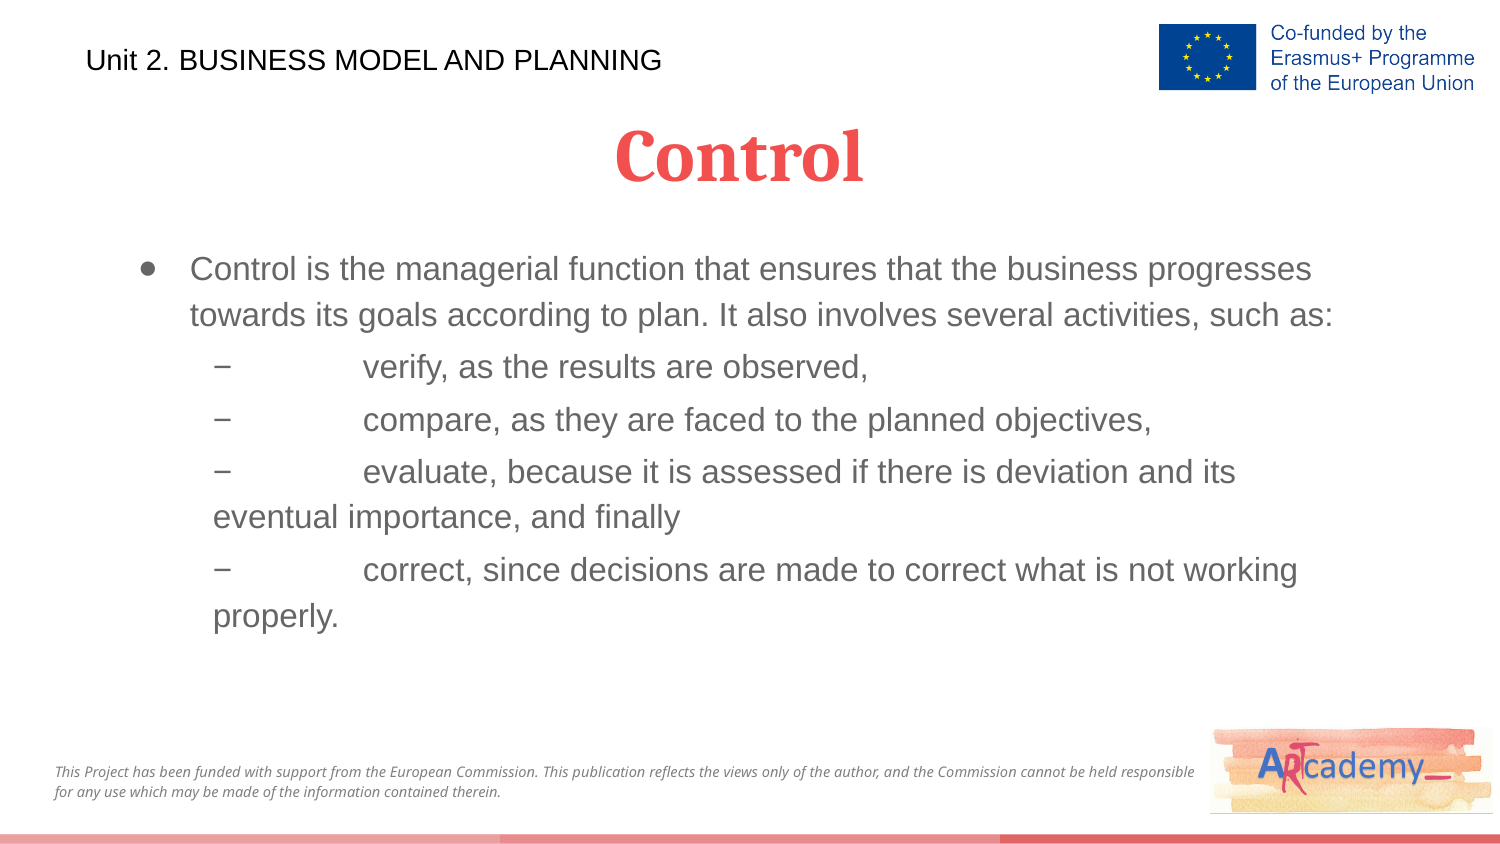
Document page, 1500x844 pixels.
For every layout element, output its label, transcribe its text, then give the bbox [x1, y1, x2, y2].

title Control [9, 84, 1487, 212]
picture [1210, 709, 1493, 844]
picture [1158, 24, 1474, 94]
text_box Unit 2. BUSINESS MODEL AND PLANNING [70, 33, 750, 84]
list Control is the managerial function that ensures that the business progresses towards its goals according to plan. It also involves several activities, such as: − verify, as the results are observed, − compare, as they are faced to the planned objectives, − evaluate, because it is assessed if there is deviation and its eventual importance, and finally − correct, since decisions are made to correct what is not working properly. [99, 226, 1362, 739]
text_box This Project has been funded with support from the European Commission. This publication reflects the views only of the author, and the Commission cannot be held responsible for any use which may be made of the information contained therein. [39, 754, 1205, 799]
